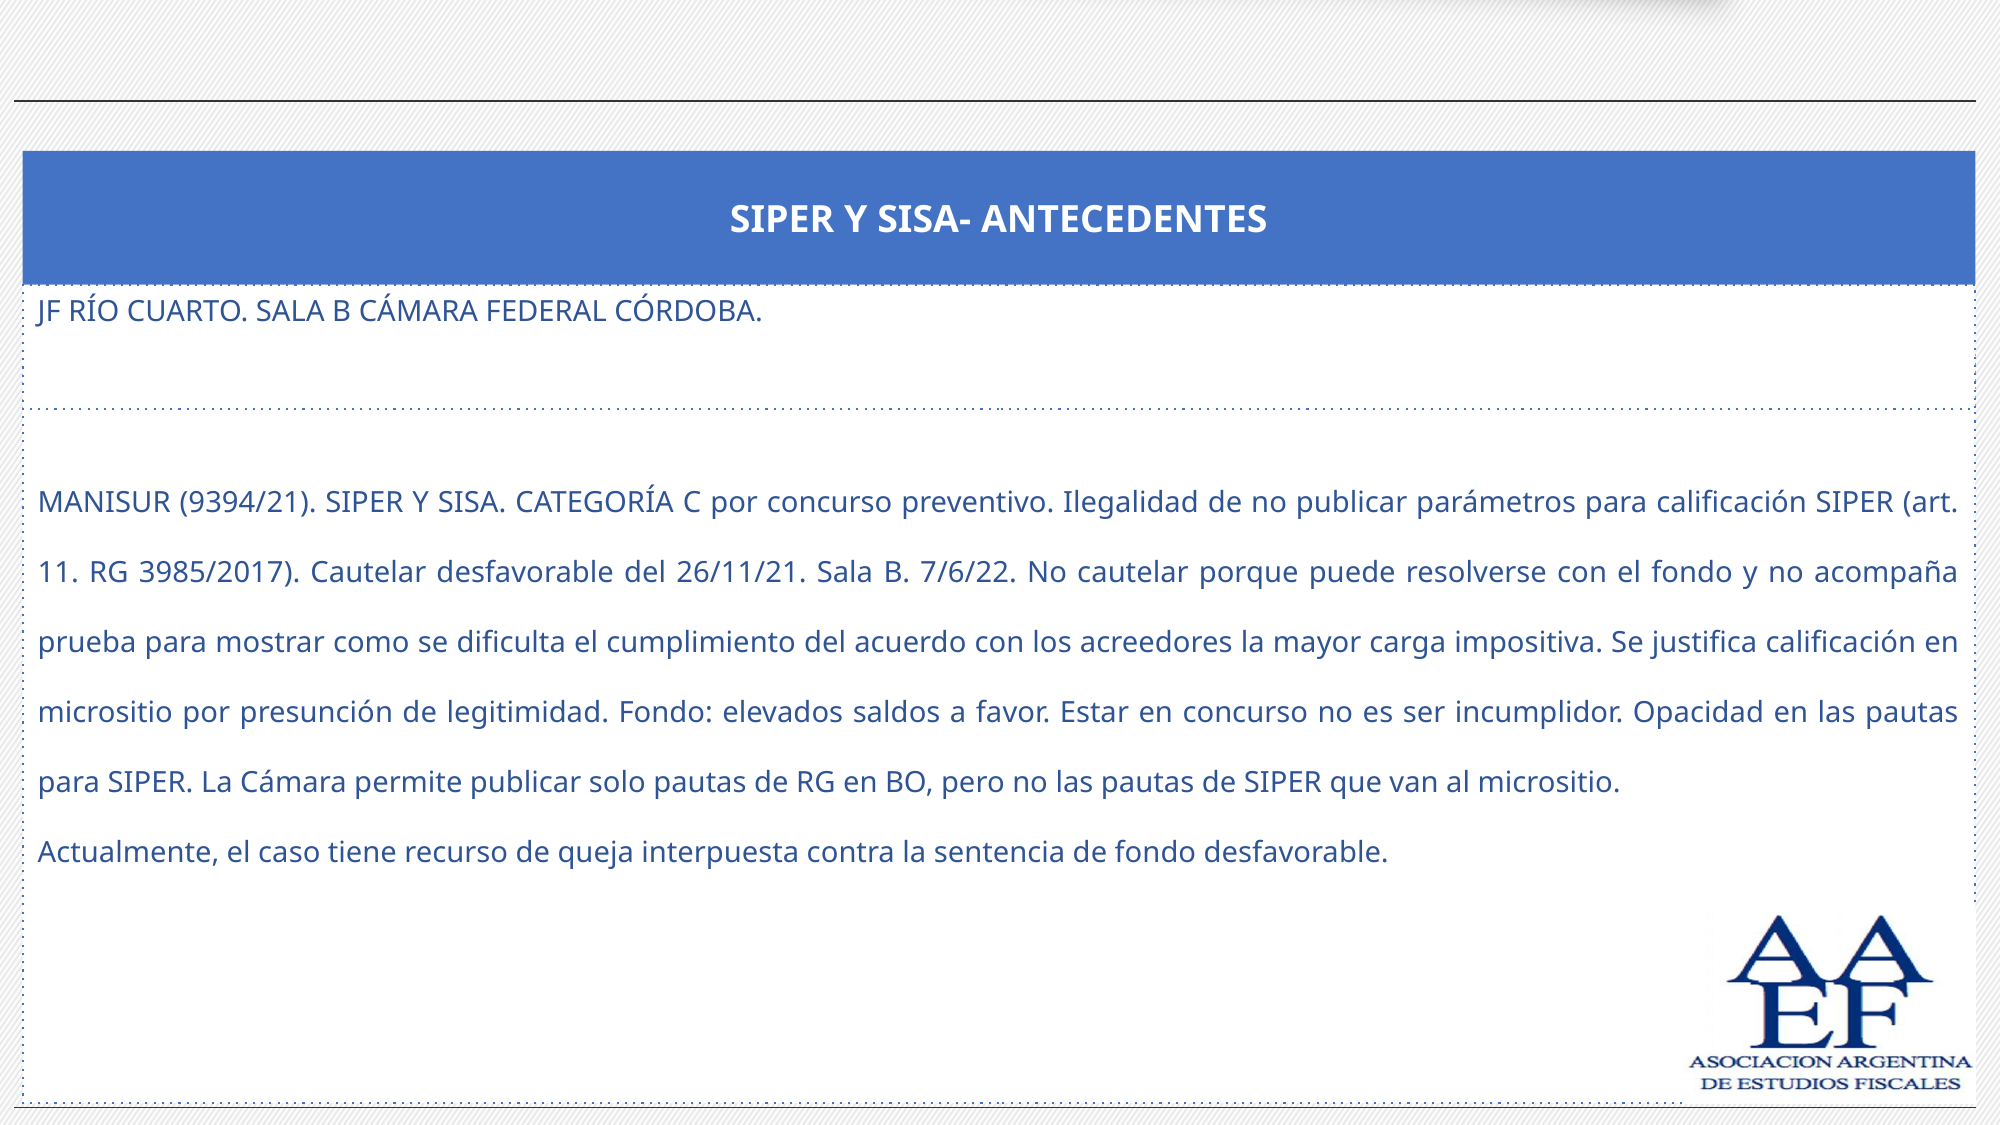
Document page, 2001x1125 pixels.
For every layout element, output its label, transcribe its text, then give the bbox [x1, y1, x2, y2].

text_box SIPER Y SISA- ANTECEDENTES [22, 150, 1976, 284]
picture [0, 0, 2000, 1125]
text_box JF RÍO CUARTO. SALA B CÁMARA FEDERAL CÓRDOBA. [22, 284, 1976, 410]
text_box MANISUR (9394/21). SIPER Y SISA. CATEGORÍA C por concurso preventivo. Ilegalidad de no publicar parámetros para calificación SIPER (art. 11. RG 3985/2017). Cautelar desfavorable del 26/11/21. Sala B. 7/6/22. No cautelar porque puede resolverse con el fondo y no acompaña prueba para mostrar como se dificulta el cumplimiento del acuerdo con los acreedores la mayor carga impositiva. Se justifica calificación en micrositio por presunción de legitimidad. Fondo: elevados saldos a favor. Estar en concurso no es ser incumplidor. Opacidad en las pautas para SIPER. La Cámara permite publicar solo pautas de RG en BO, pero no las pautas de SIPER que van al micrositio. Actualmente, el caso tiene recurso de queja interpuesta contra la sentencia de fondo desfavorable. [22, 410, 1976, 1104]
